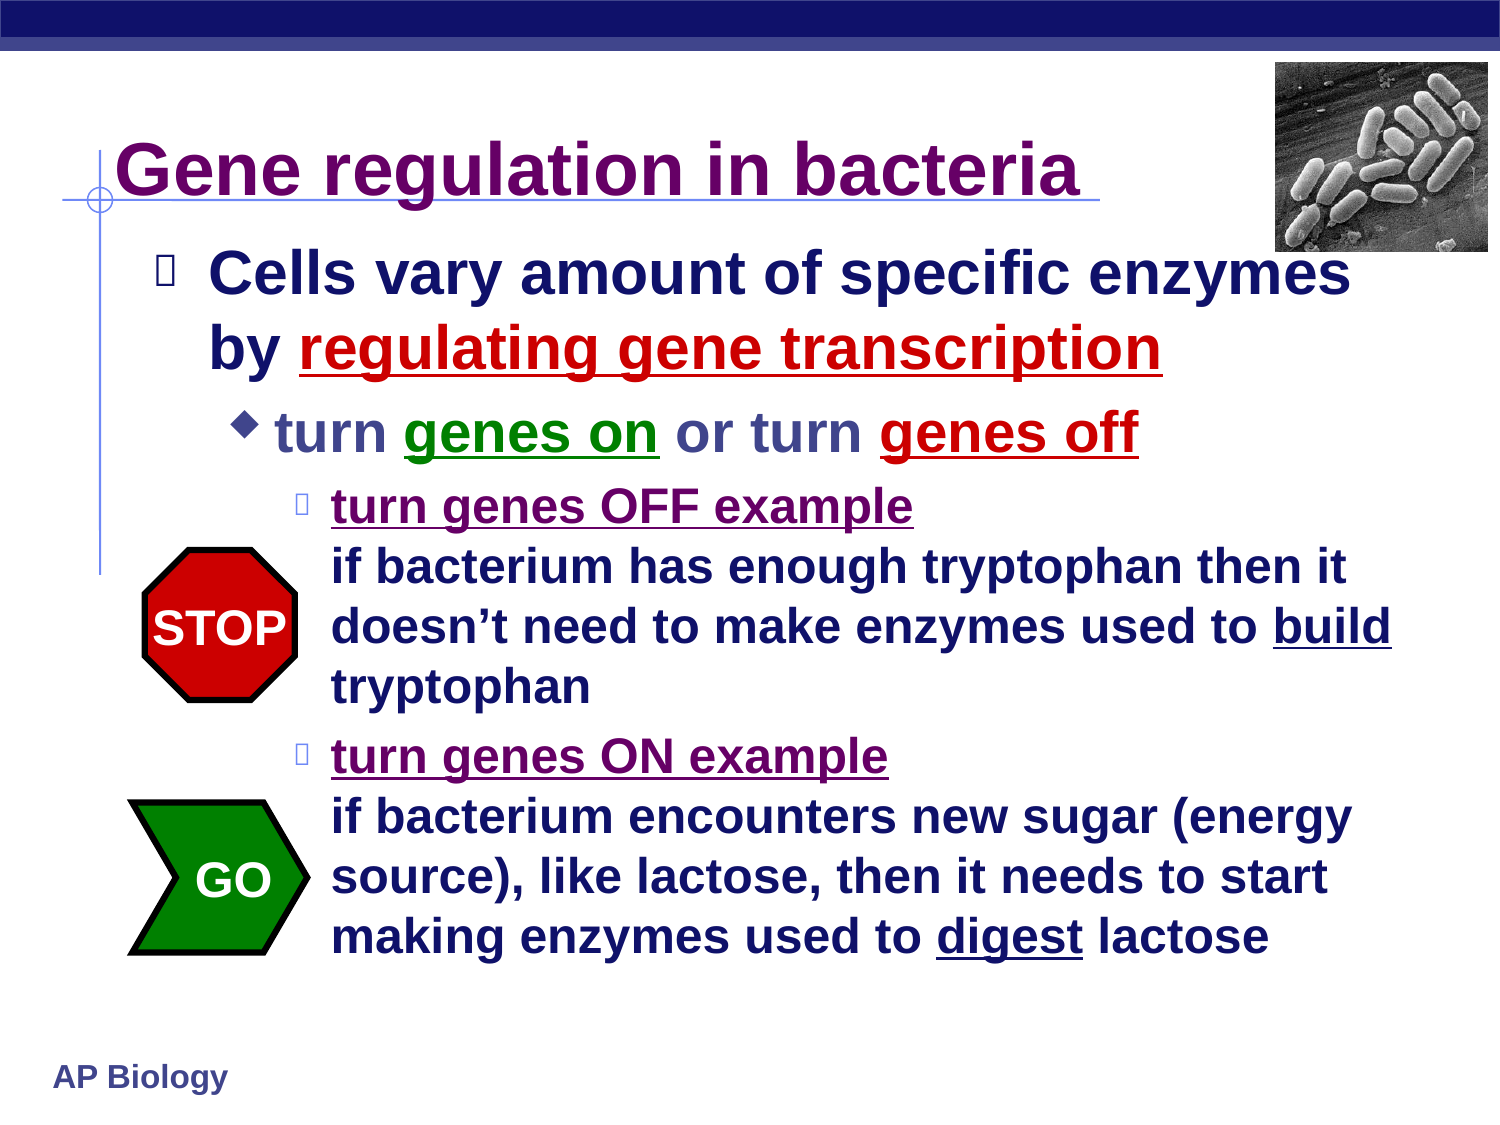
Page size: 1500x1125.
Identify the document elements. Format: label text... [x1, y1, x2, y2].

list Cells vary amount of specific enzymes by regulating gene transcription turn genes on or turn genes off turn genes OFF example if bacterium has enough tryptophan then it doesn’t need to make enzymes used to build tryptophan turn genes ON example if bacterium encounters new sugar (energy source), like lactose, then it needs to start making enzymes used to digest lactose [137, 224, 1413, 1088]
text_box GO [132, 802, 308, 953]
title Gene regulation in bacteria [99, 112, 1269, 238]
text_box STOP [144, 549, 295, 700]
picture [1274, 62, 1488, 253]
